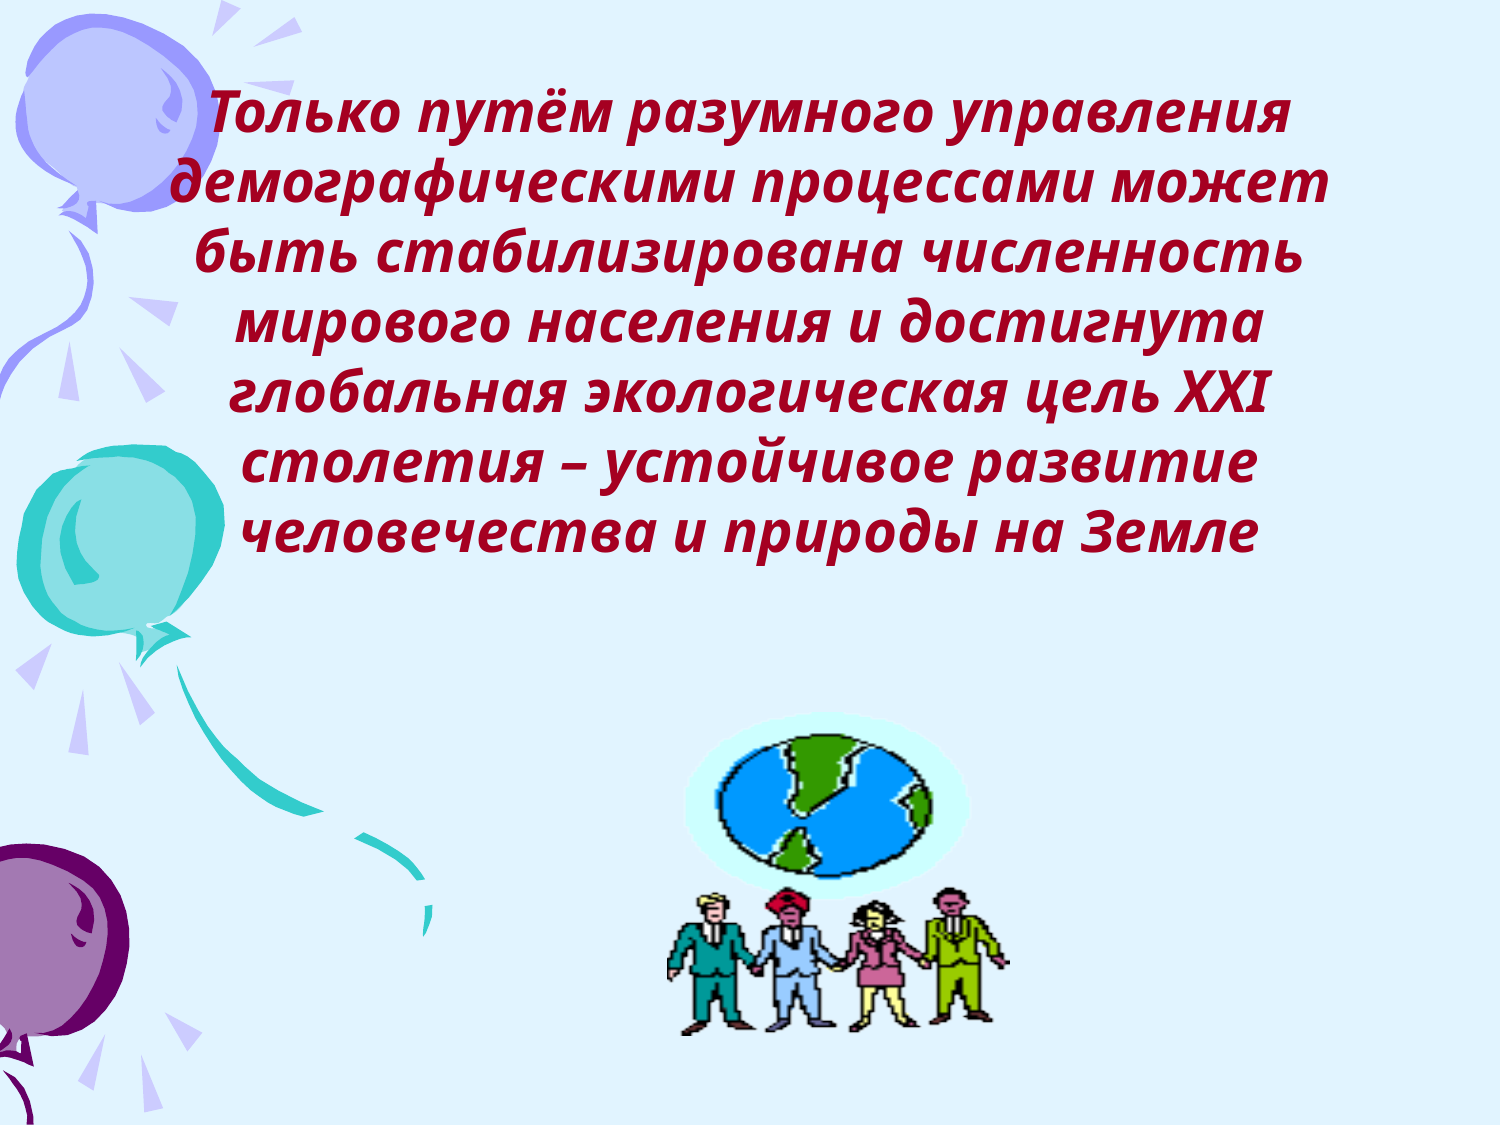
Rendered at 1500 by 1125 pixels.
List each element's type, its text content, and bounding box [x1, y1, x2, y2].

text_box Только путём разумного управления демографическими процессами может быть стабилизирована численность мирового населения и достигнута глобальная экологическая цель XXI столетия – устойчивое развитие человечества и природы на Земле [123, 66, 1376, 571]
picture [666, 712, 1011, 1036]
